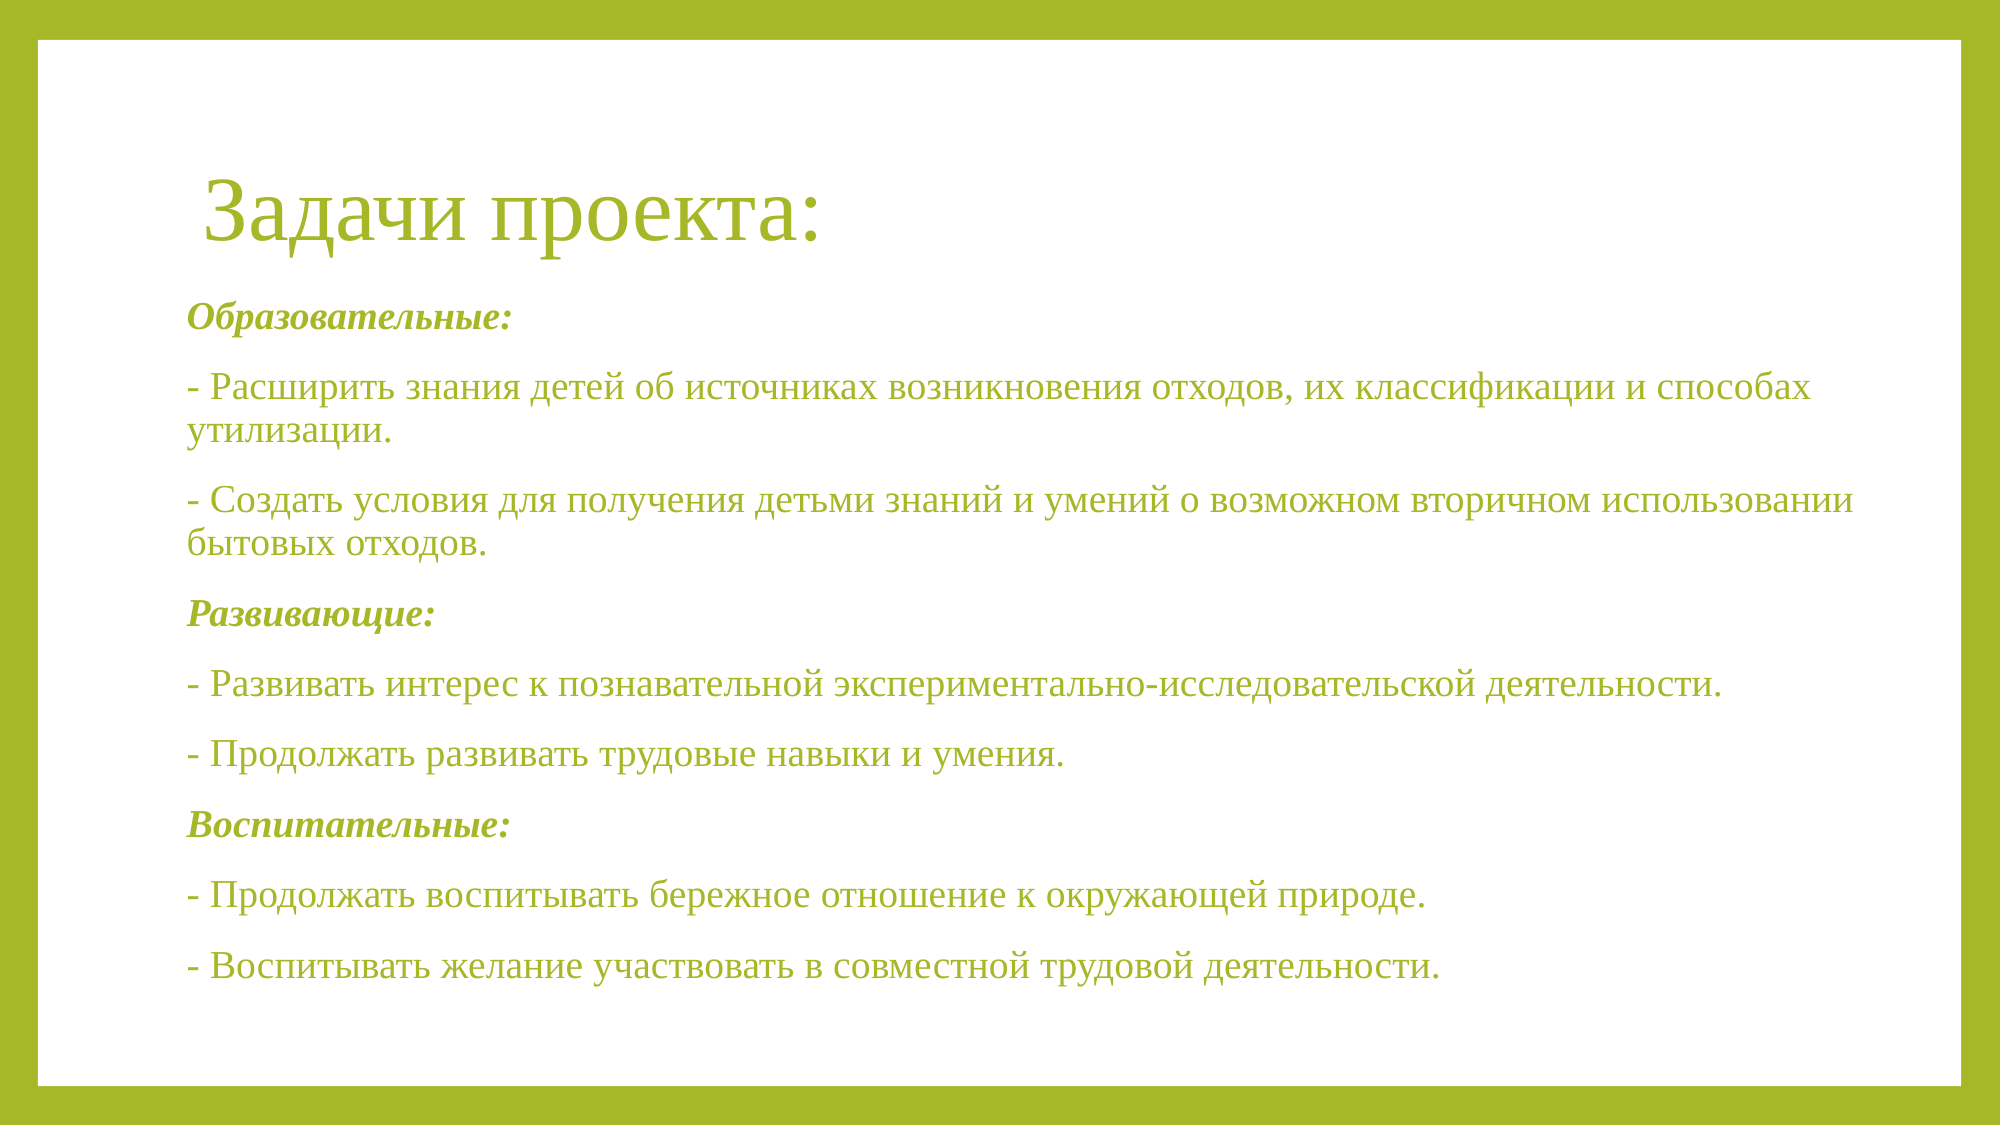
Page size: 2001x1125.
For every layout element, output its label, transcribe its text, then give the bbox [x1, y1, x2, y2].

list Образовательные: - Расширить знания детей об источниках возникновения отходов, их классификации и способах утилизации. - Создать условия для получения детьми знаний и умений о возможном вторичном использовании бытовых отходов. Развивающие: - Развивать интерес к познавательной экспериментально-исследовательской деятельности. - Продолжать развивать трудовые навыки и умения. Воспитательные: - Продолжать воспитывать бережное отношение к окружающей природе. - Воспитывать желание участвовать в совместной трудовой деятельности. [164, 287, 1883, 1000]
title Задачи проекта: [187, 99, 1808, 287]
